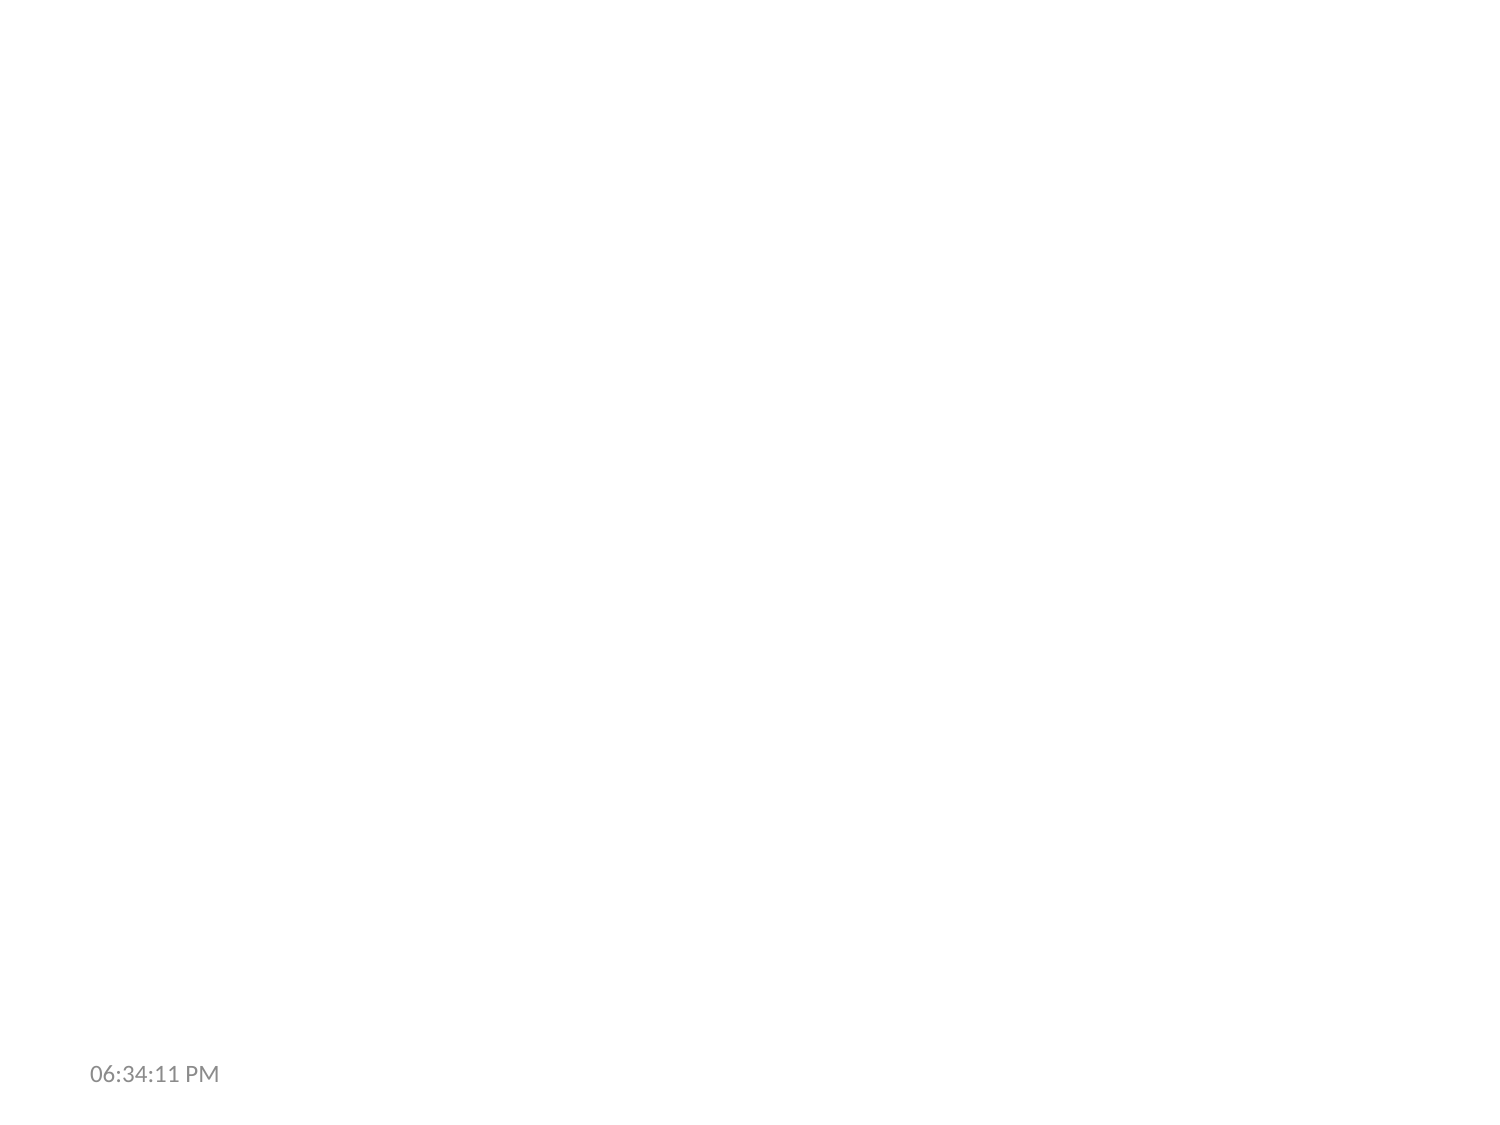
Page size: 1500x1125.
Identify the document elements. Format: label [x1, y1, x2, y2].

slide_number [75, 1042, 425, 1103]
